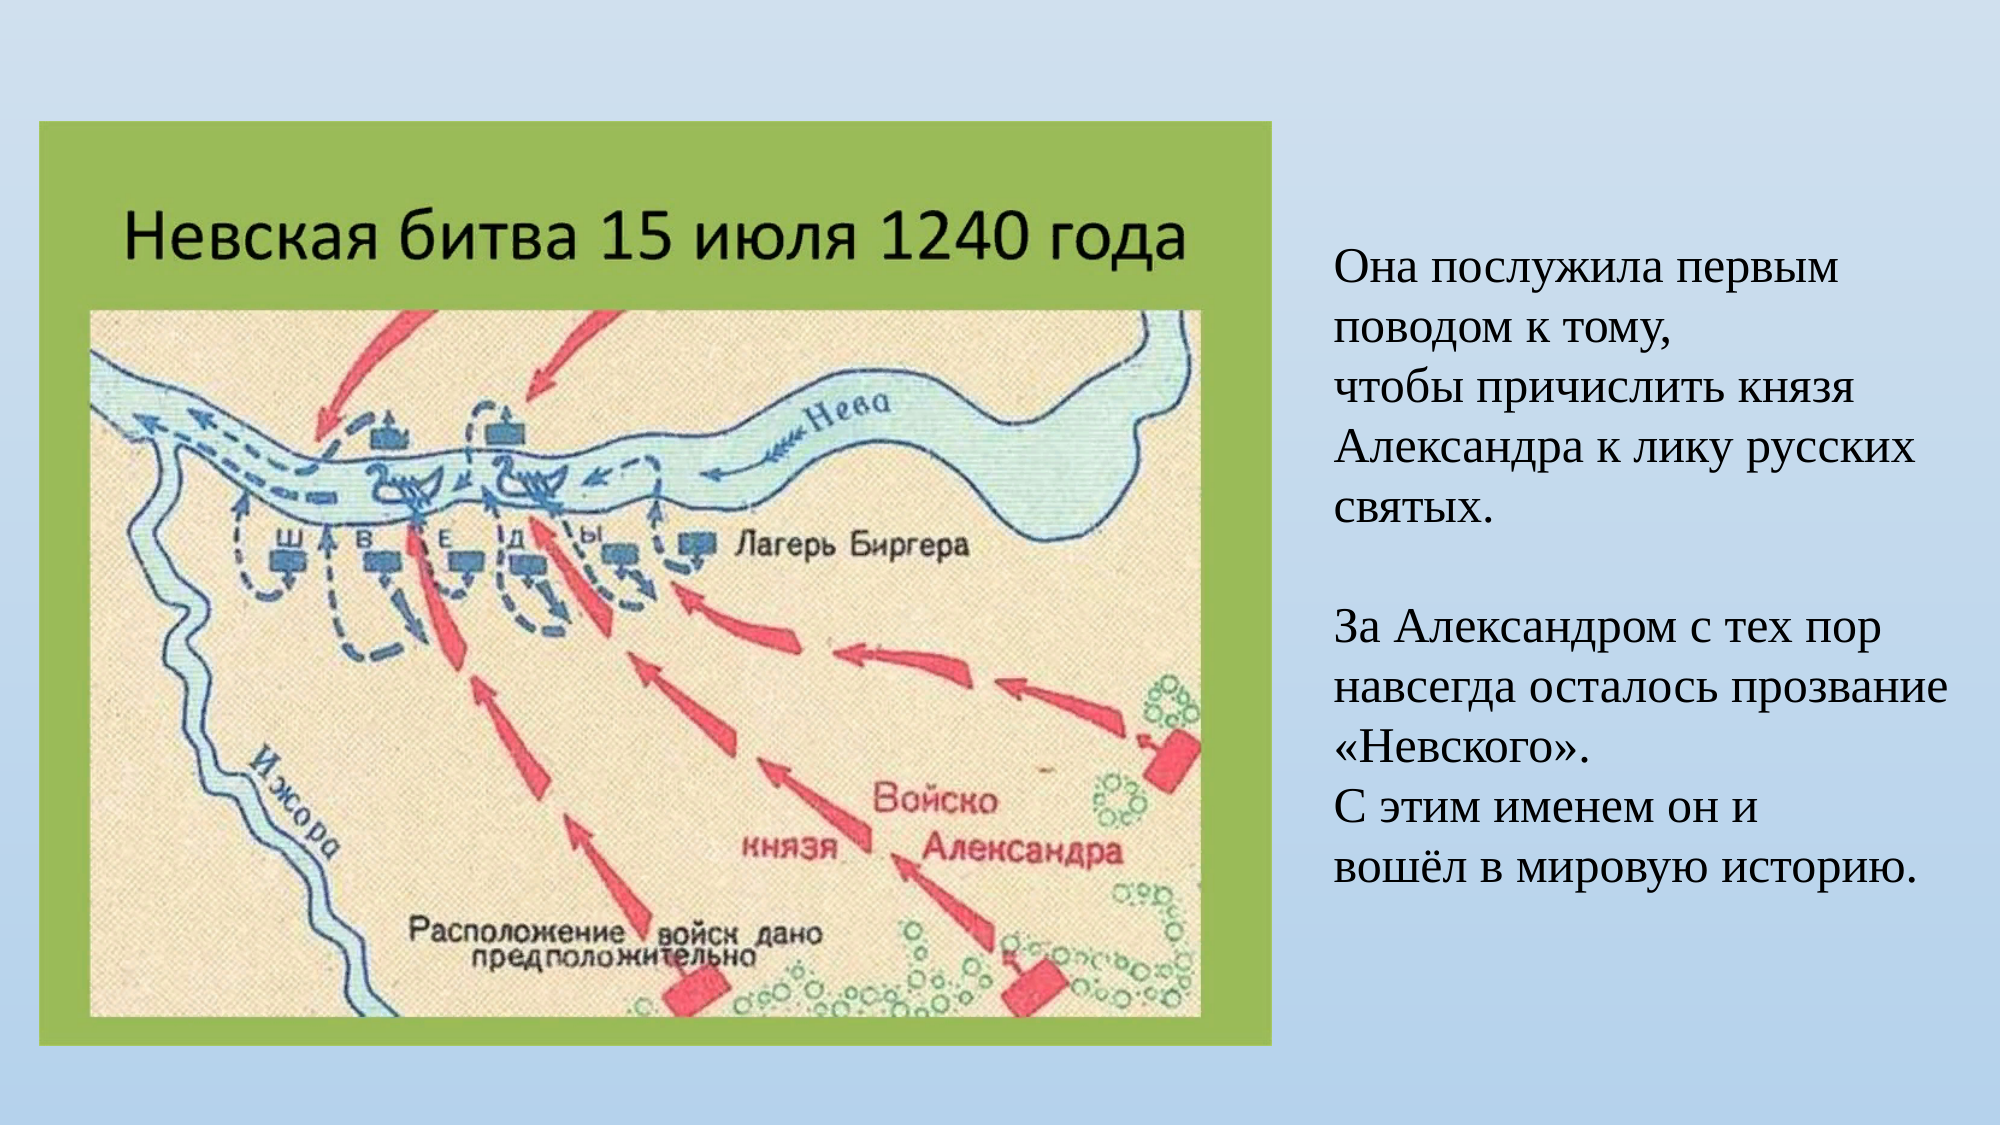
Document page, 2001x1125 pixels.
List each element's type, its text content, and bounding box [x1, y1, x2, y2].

text_box Она послужила первым поводом к тому, чтобы причислить князя Александра к лику русских святых. За Александром с тех пор навсегда осталось прозвание «Невского». С этим именем он и вошёл в мировую историю. [1318, 224, 1967, 900]
picture [39, 121, 1272, 1046]
